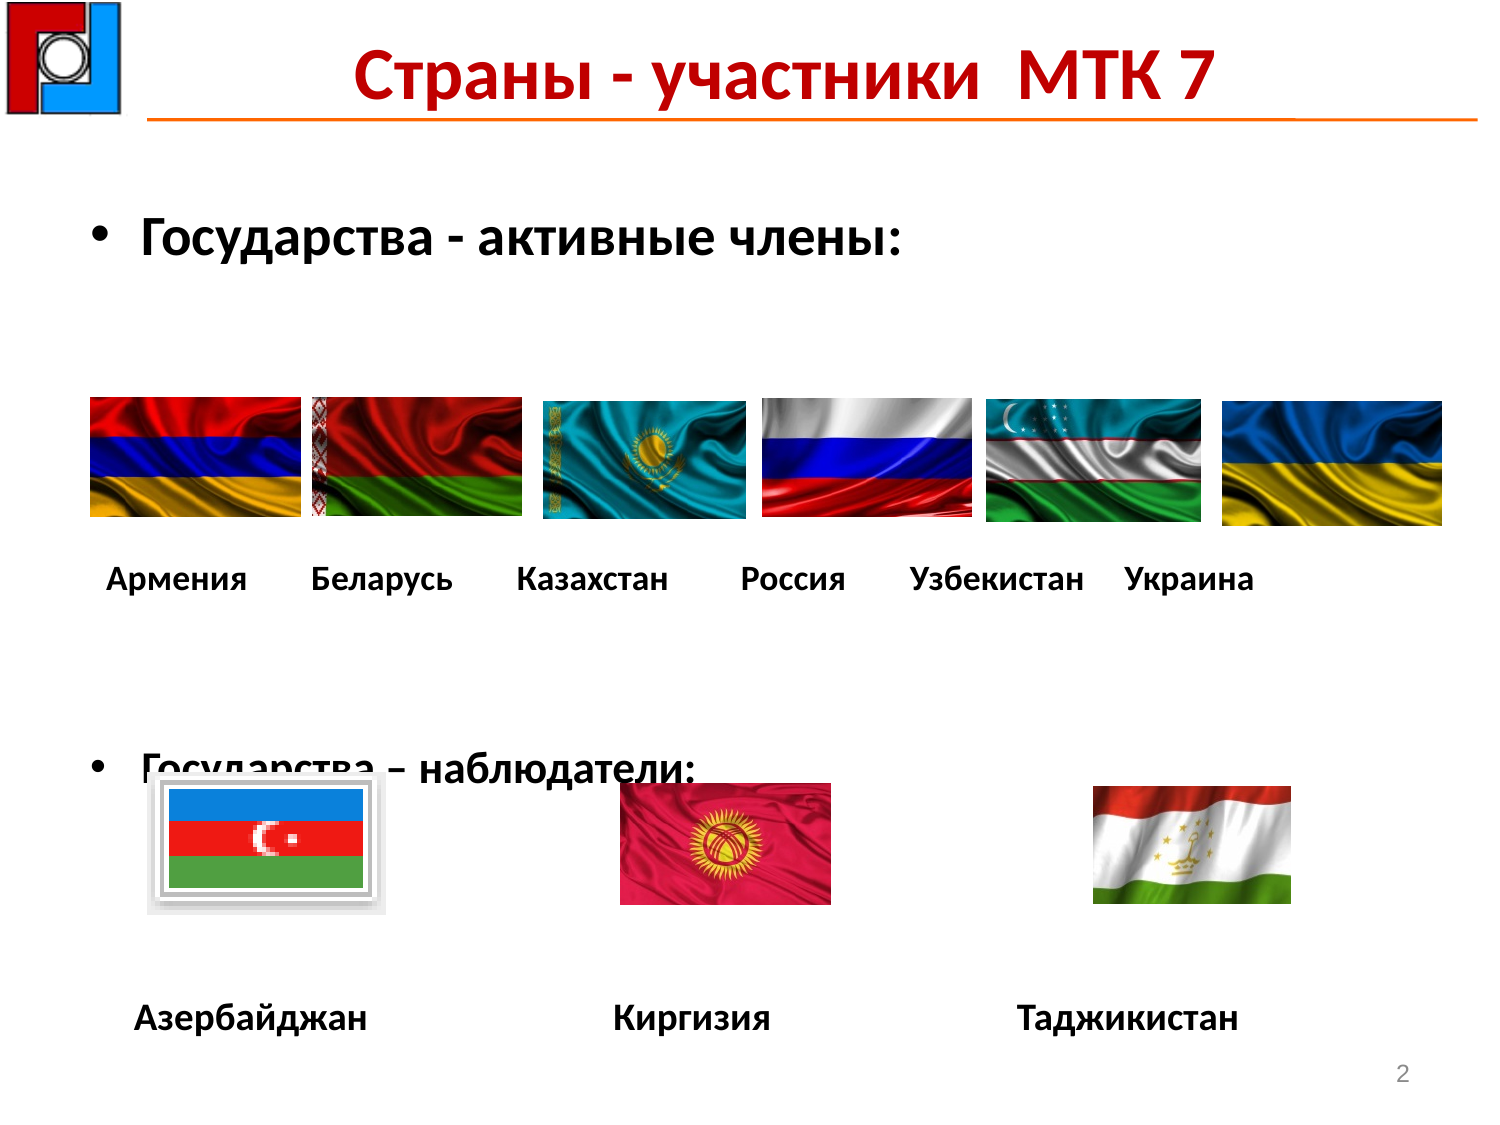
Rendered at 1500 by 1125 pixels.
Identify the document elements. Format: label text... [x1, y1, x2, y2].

picture [146, 772, 387, 915]
picture [761, 398, 973, 517]
slide_number 2 [1074, 1042, 1425, 1103]
picture [89, 396, 302, 517]
picture [619, 783, 831, 905]
picture [312, 396, 522, 516]
title Страны - участники МТК 7 [147, 19, 1425, 119]
list Государства - активные члены: Армения Беларусь Казахстан Россия Узбекистан Украина Государства – наблюдатели: Азербайджан Киргизия Таджикистан [75, 148, 1425, 1047]
picture [1222, 401, 1443, 526]
picture [985, 399, 1201, 522]
picture [1093, 786, 1291, 905]
picture [0, 2, 128, 120]
picture [542, 401, 746, 520]
